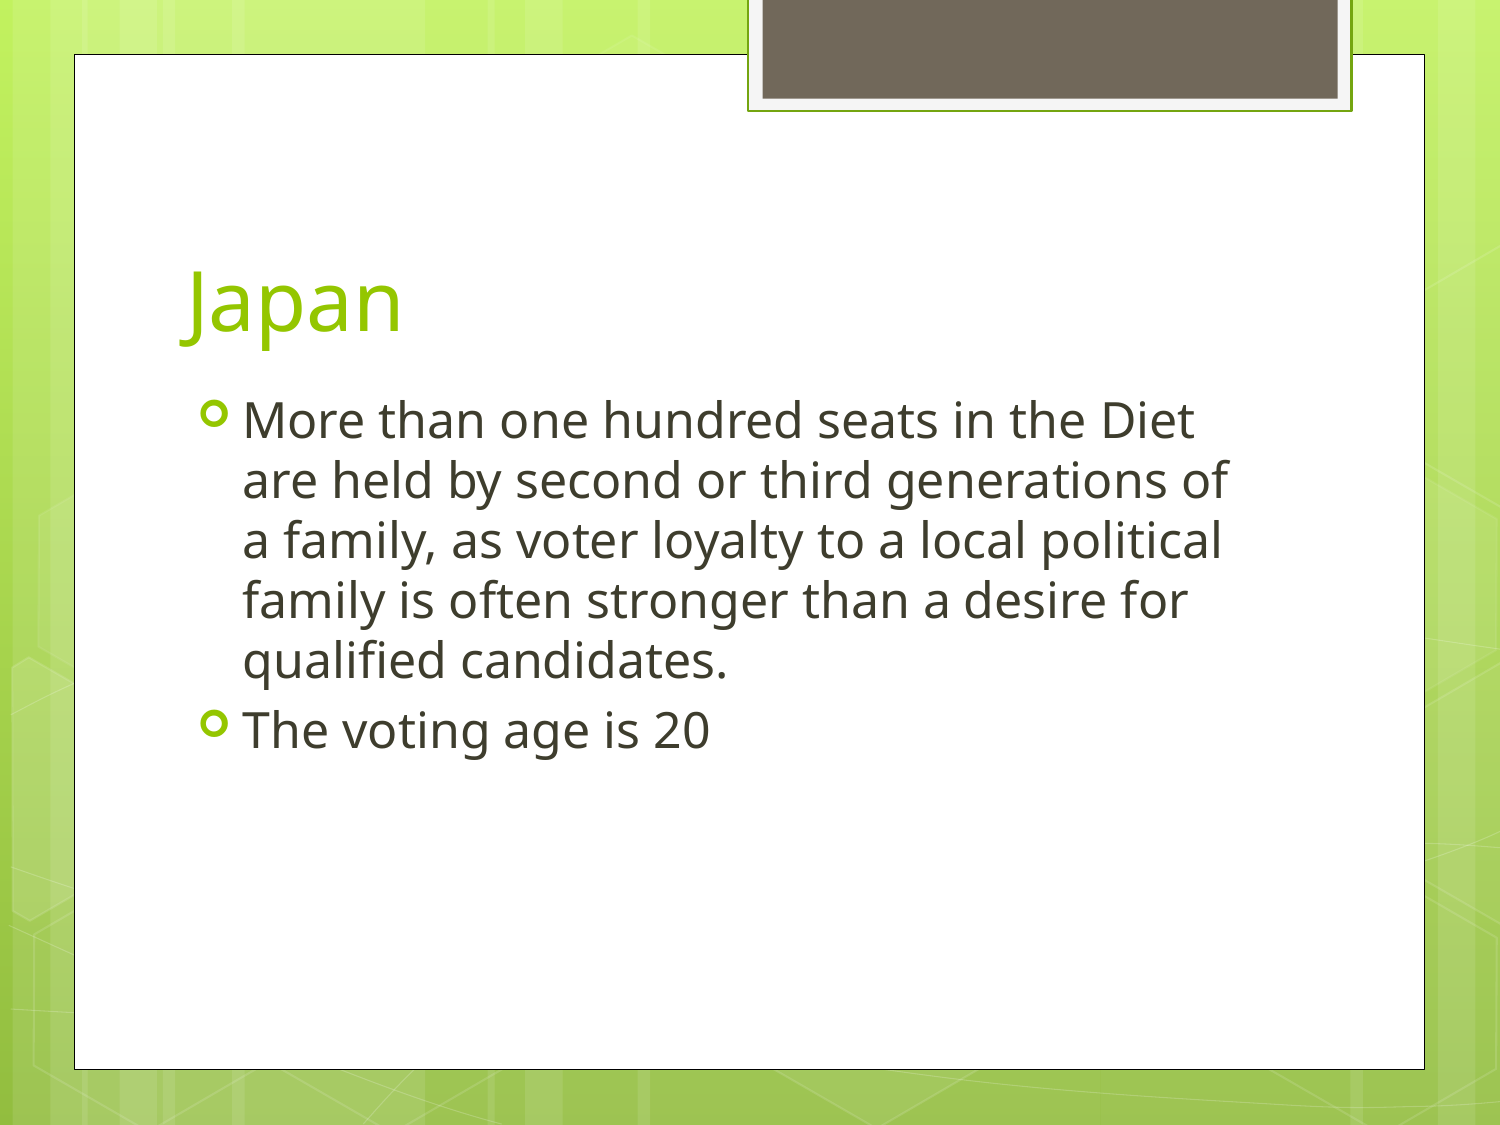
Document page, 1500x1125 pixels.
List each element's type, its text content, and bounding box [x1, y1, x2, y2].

list More than one hundred seats in the Diet are held by second or third generations of a family, as voter loyalty to a local political family is often stronger than a desire for qualified candidates. The voting age is 20 [171, 381, 1283, 957]
title Japan [171, 168, 1324, 357]
